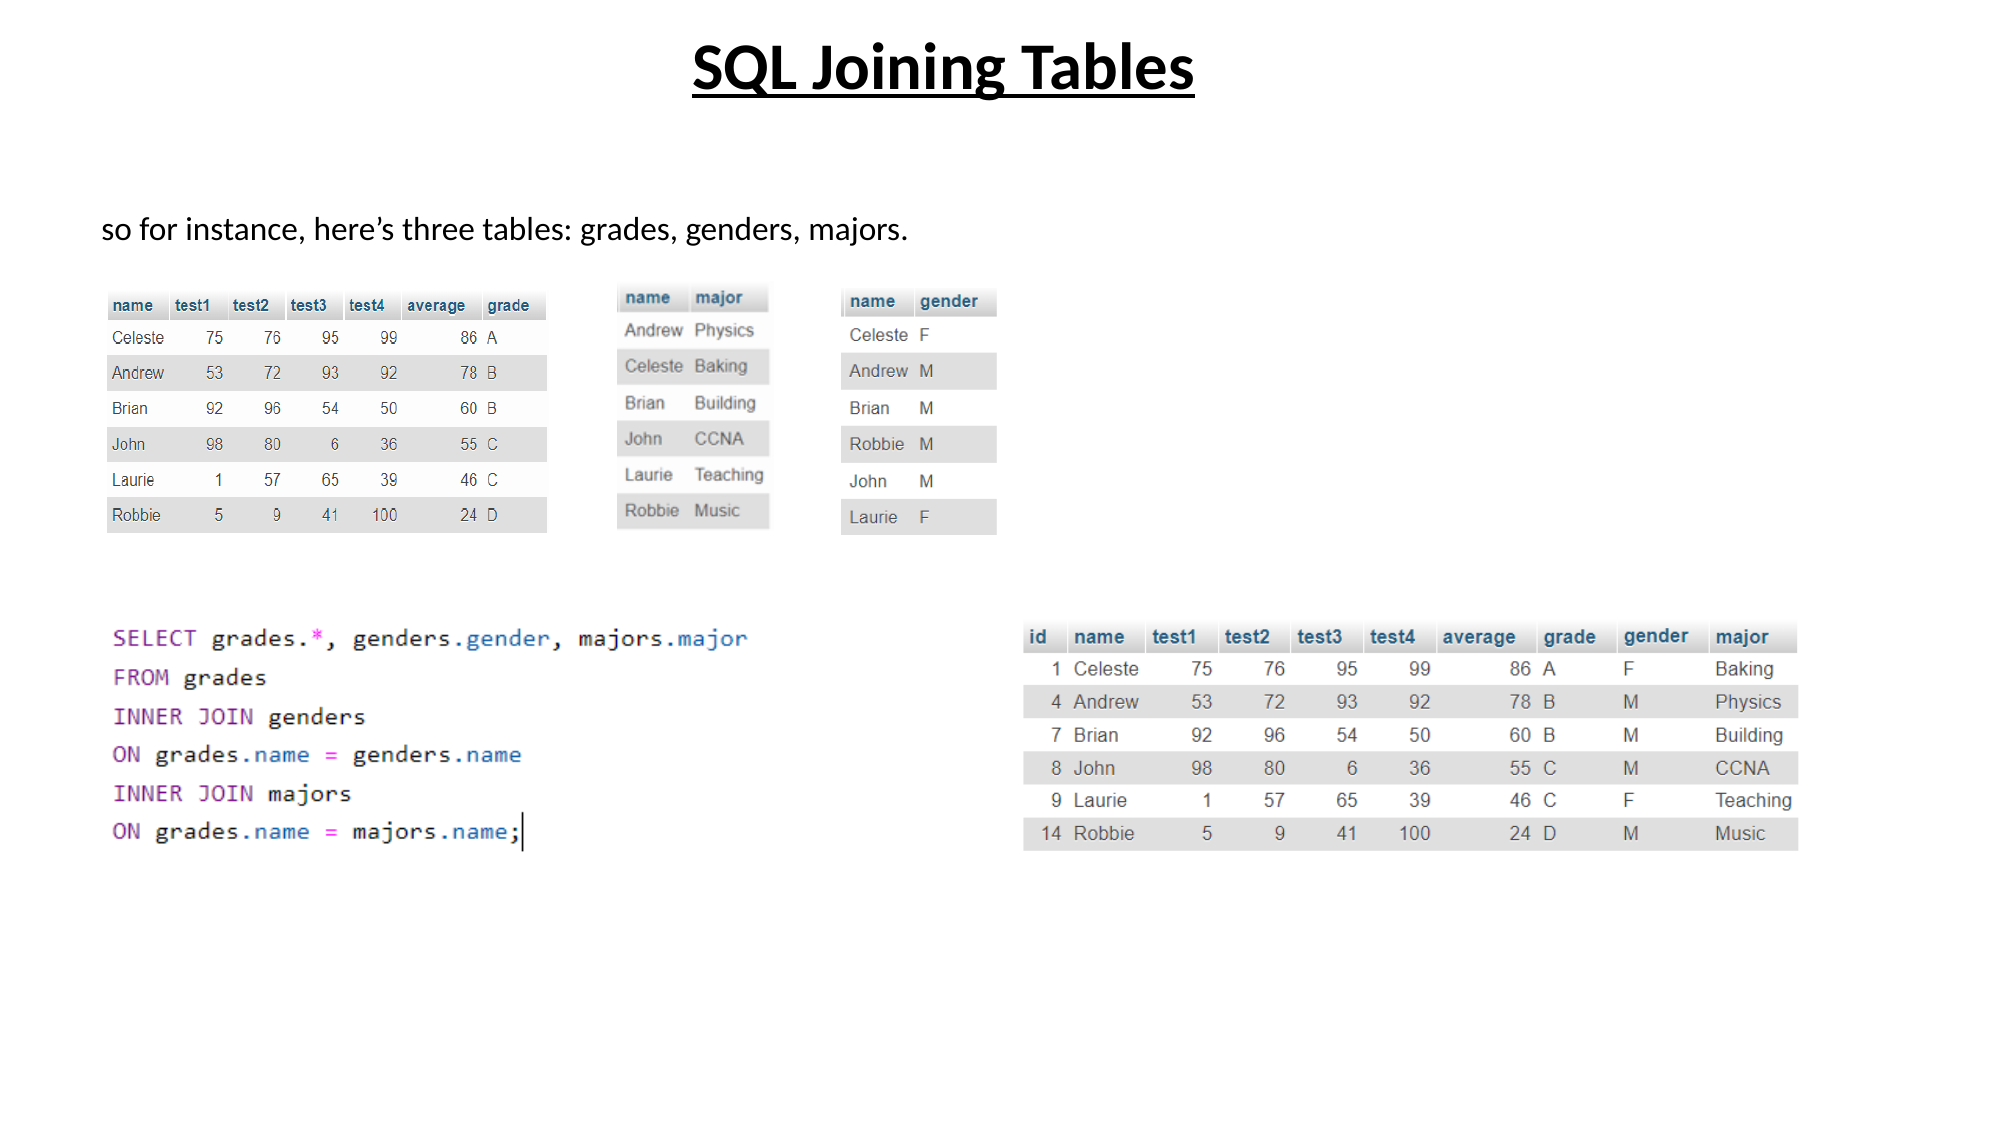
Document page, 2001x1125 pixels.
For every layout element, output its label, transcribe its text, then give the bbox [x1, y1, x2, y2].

picture [1020, 614, 1809, 858]
picture [107, 621, 757, 861]
text_box SQL Joining Tables [677, 15, 1211, 111]
text_box so for instance, here’s three tables: grades, genders, majors. [86, 199, 1476, 255]
picture [841, 288, 1000, 535]
picture [107, 288, 549, 537]
picture [617, 280, 777, 546]
